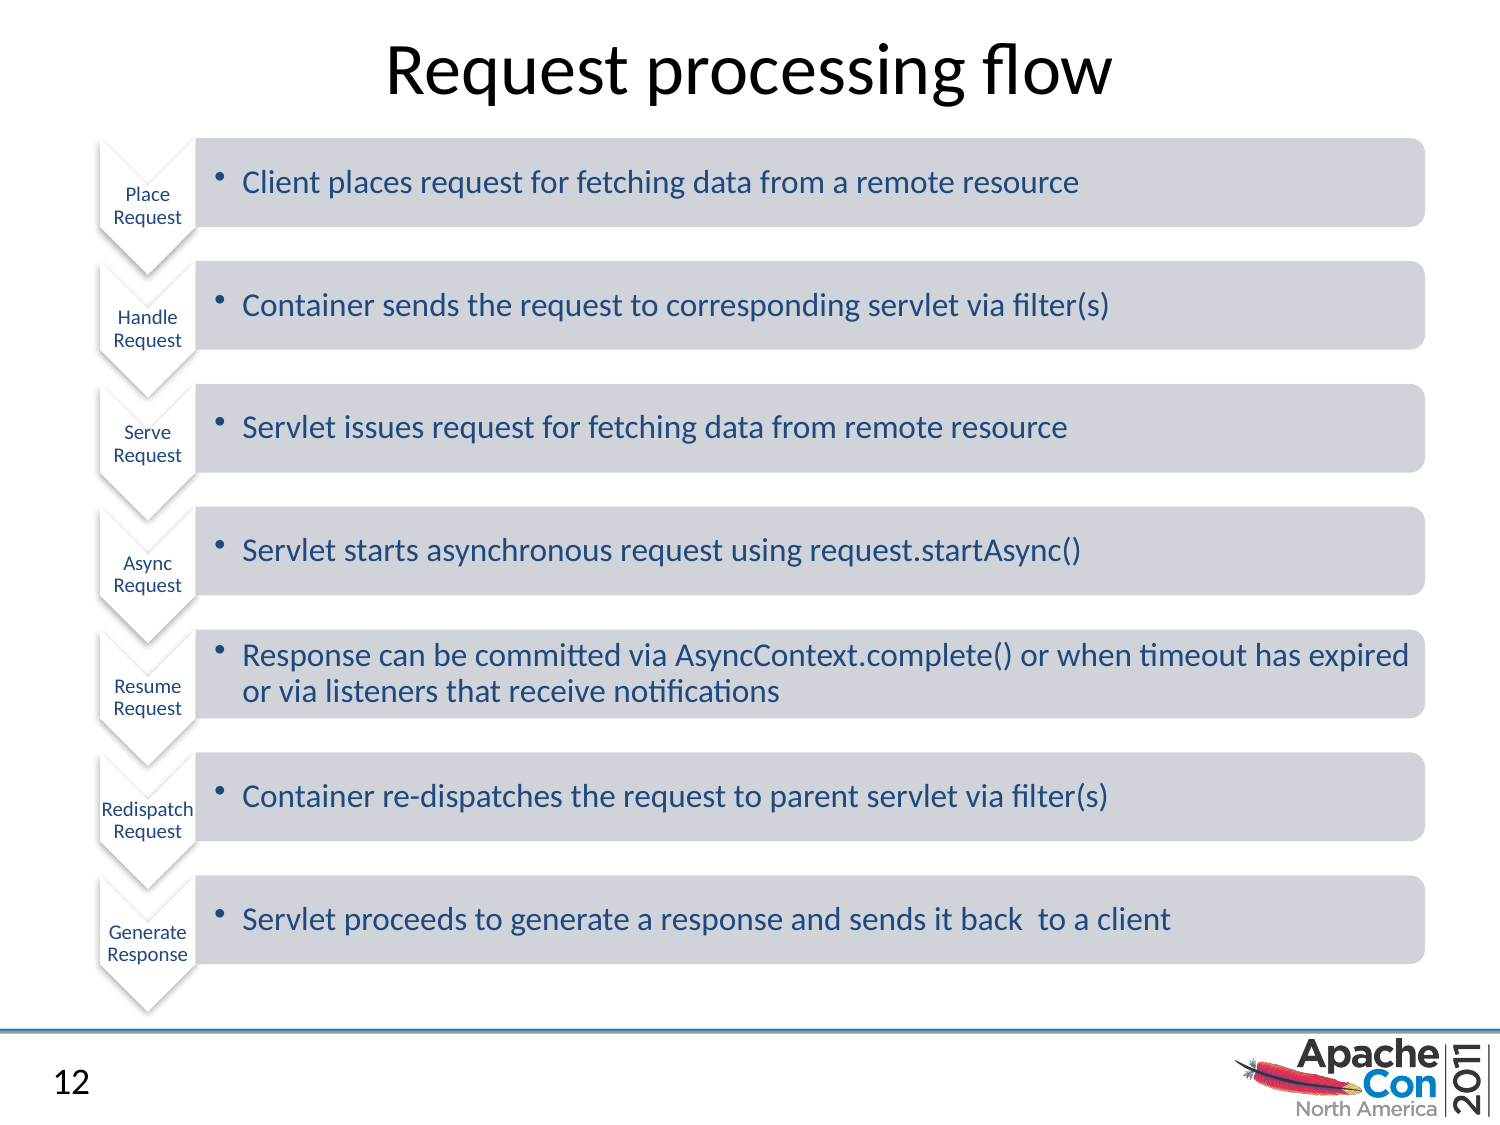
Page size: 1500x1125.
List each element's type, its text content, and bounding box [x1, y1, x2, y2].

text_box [99, 137, 1426, 1013]
picture [0, 0, 1500, 1028]
picture [0, 1031, 1500, 1125]
title Request processing flow [37, 12, 1463, 118]
